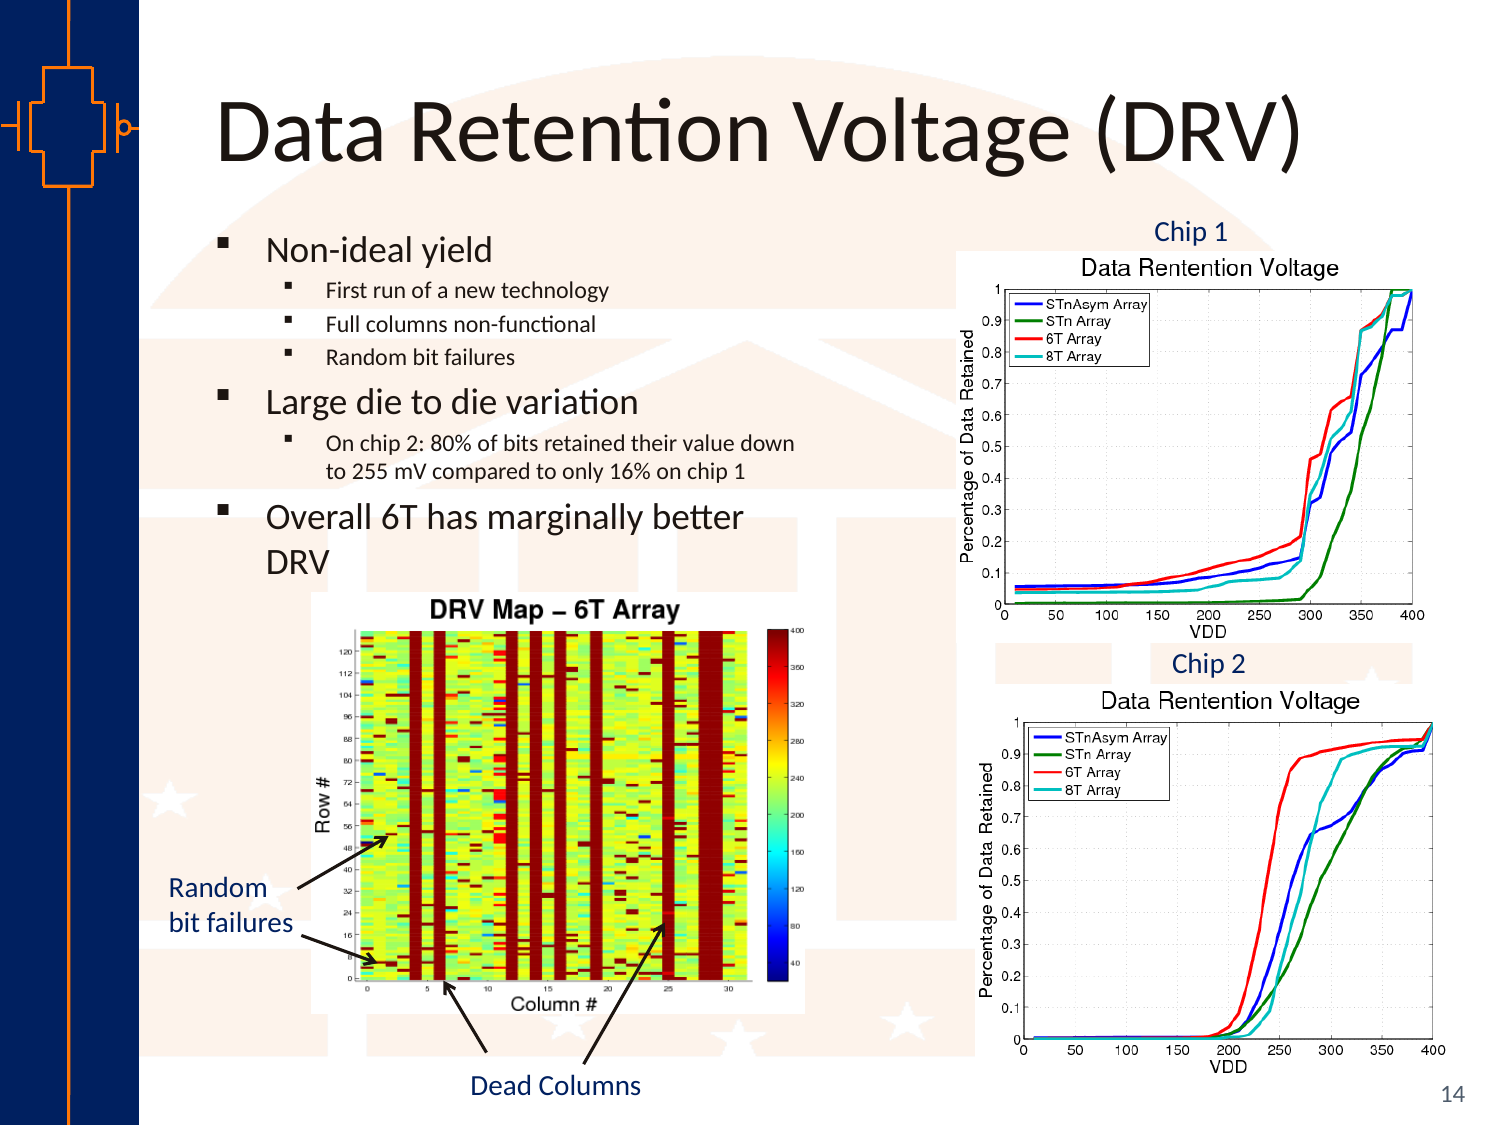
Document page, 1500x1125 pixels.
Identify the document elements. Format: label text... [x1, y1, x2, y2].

slide_number 14 [1425, 1062, 1488, 1123]
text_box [443, 980, 487, 1053]
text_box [301, 935, 378, 964]
list Non-ideal yield First run of a new technology Full columns non-functional Random bit failures Large die to die variation On chip 2: 80% of bits retained their value down to 255 mV compared to only 16% on chip 1 Overall 6T has marginally better DRV [199, 217, 815, 617]
picture [955, 250, 1426, 643]
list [311, 591, 805, 1014]
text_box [297, 835, 389, 889]
picture [974, 684, 1447, 1079]
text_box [583, 922, 666, 1065]
text_box Random bit failures [153, 861, 300, 947]
text_box Chip 1 [1139, 205, 1297, 248]
title Data Retention Voltage (DRV) [200, 0, 1388, 188]
text_box Chip 2 [1157, 654, 1315, 681]
text_box Dead Columns [455, 1058, 699, 1109]
